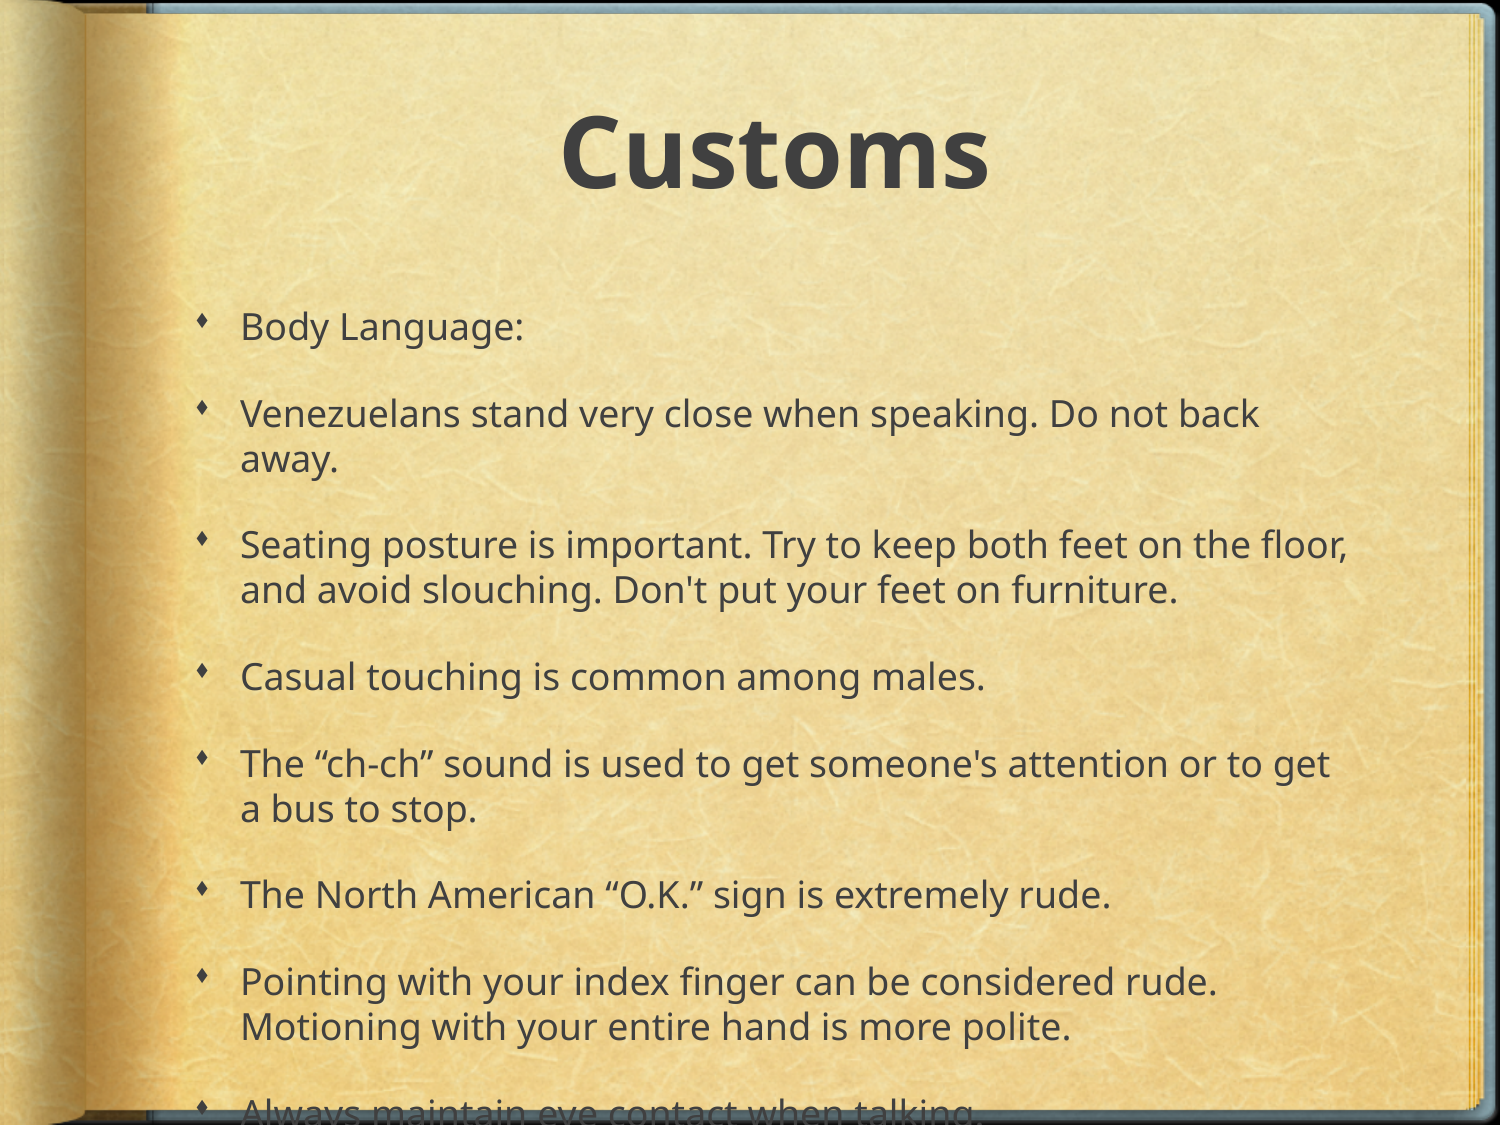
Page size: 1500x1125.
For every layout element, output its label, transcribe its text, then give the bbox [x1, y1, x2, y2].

picture [0, 0, 1500, 1125]
list Body Language: Venezuelans stand very close when speaking. Do not back away. Seating posture is important. Try to keep both feet on the floor, and avoid slouching. Don't put your feet on furniture. Casual touching is common among males. The “ch-ch” sound is used to get someone's attention or to get a bus to stop. The North American “O.K.” sign is extremely rude. Pointing with your index finger can be considered rude. Motioning with your entire hand is more polite. Always maintain eye contact when talking. [178, 295, 1372, 1005]
title Customs [178, 45, 1372, 265]
